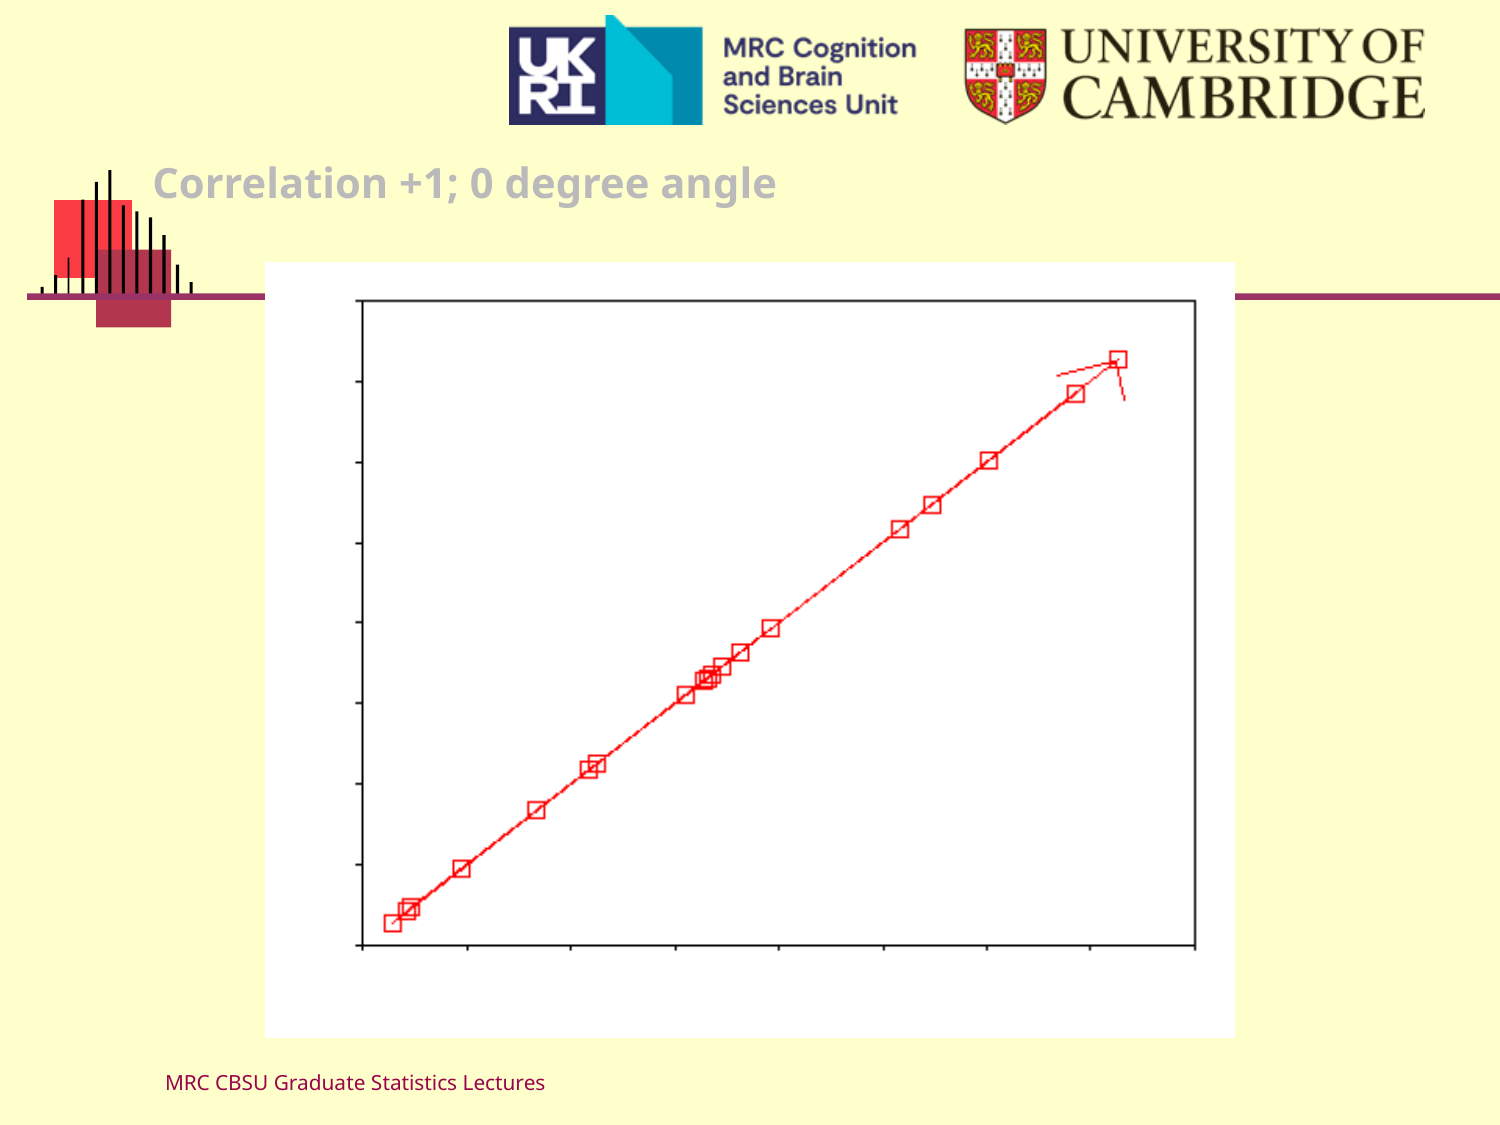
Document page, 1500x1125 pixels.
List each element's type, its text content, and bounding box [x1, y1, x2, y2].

title Correlation +1; 0 degree angle [137, 137, 988, 233]
footer MRC CBSU Graduate Statistics Lectures [149, 1062, 988, 1101]
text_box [265, 262, 1235, 1038]
picture [509, 15, 1425, 125]
